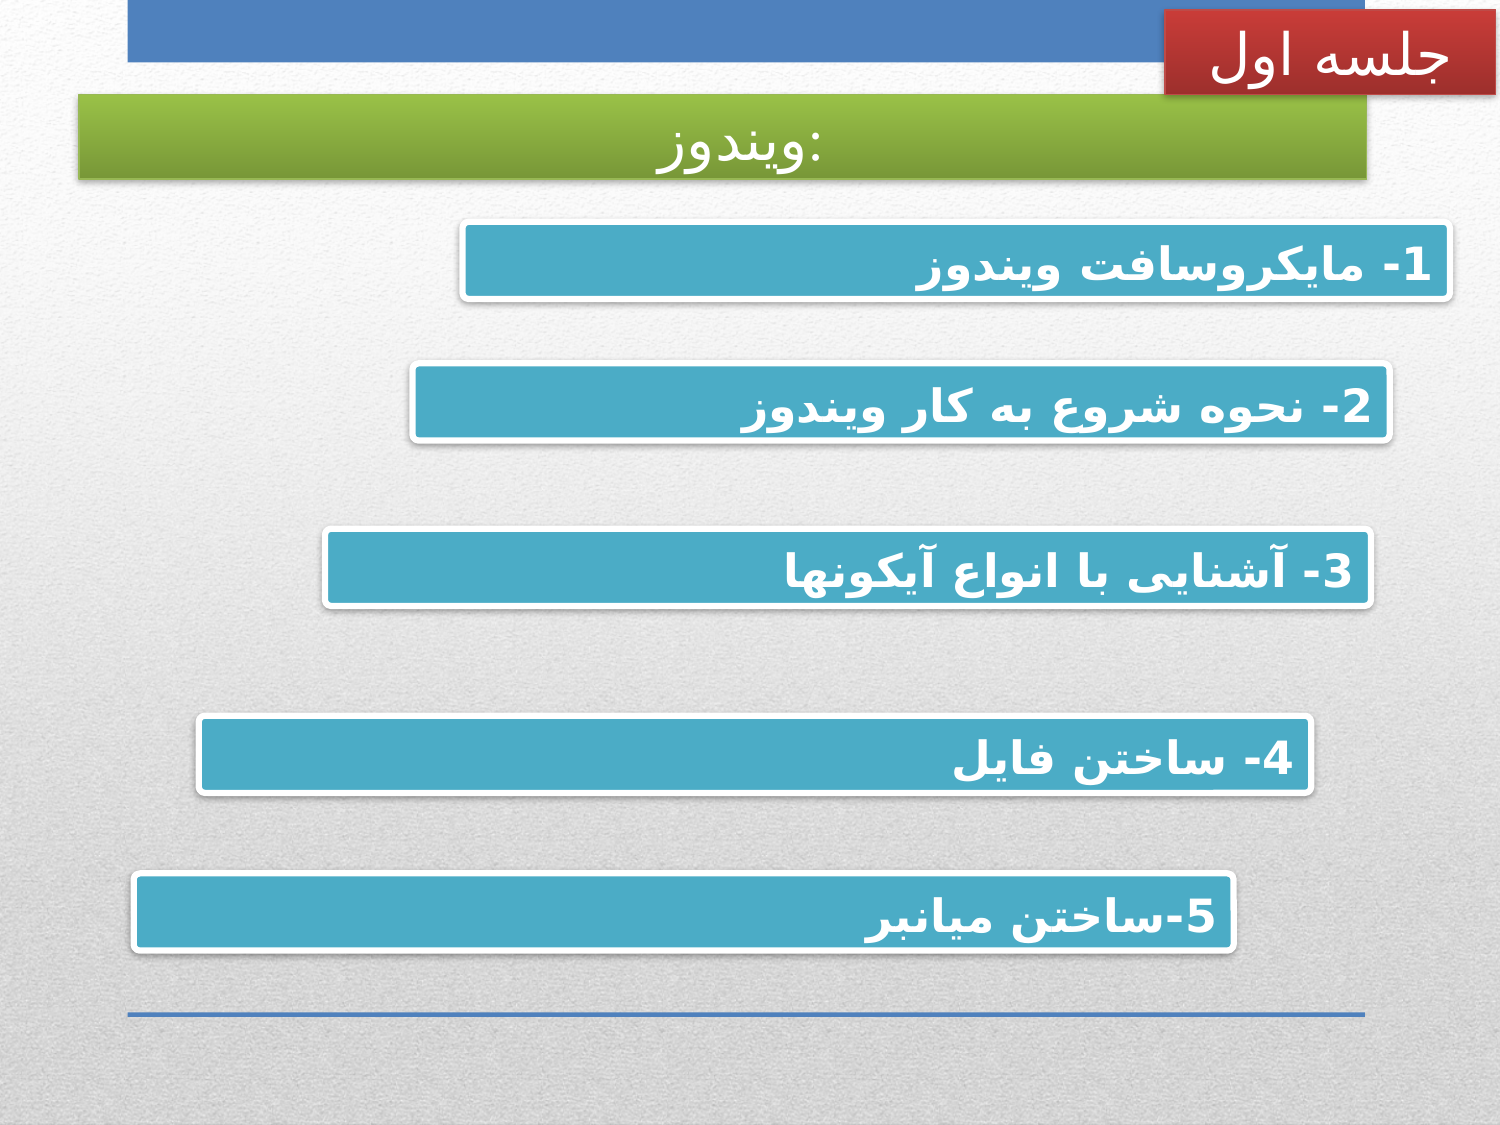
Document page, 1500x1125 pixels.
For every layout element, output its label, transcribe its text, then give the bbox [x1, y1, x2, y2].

text_box ویندوز: [78, 94, 1367, 180]
text_box 2- نحوه شروع به كار ویندوز [409, 360, 1393, 444]
text_box 1- مایکروسافت ویندوز [459, 218, 1454, 303]
text_box 4- ساختن فایل [195, 712, 1315, 797]
text_box [78, 1017, 1367, 1095]
text_box 5-ساختن میانبر [130, 870, 1237, 954]
text_box 3- آشنایی با انواع آیکونها [321, 525, 1375, 610]
text_box جلسه اول [1164, 9, 1496, 95]
